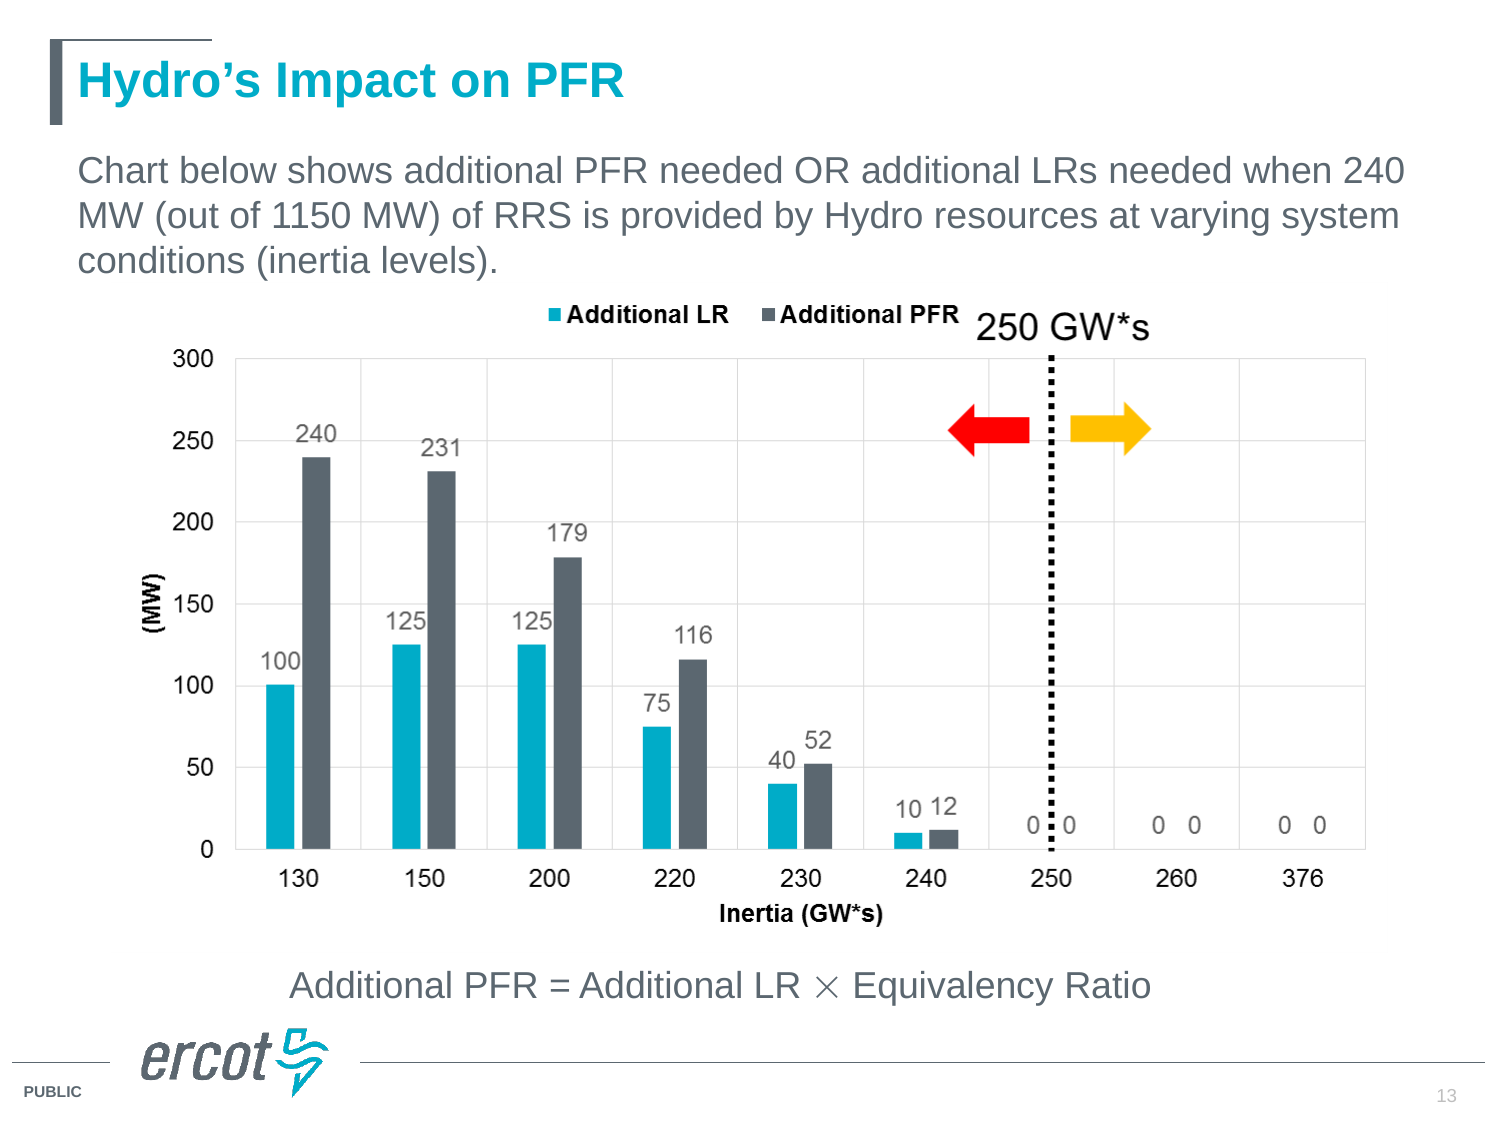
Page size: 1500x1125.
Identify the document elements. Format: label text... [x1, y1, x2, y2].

title Hydro’s Impact on PFR [62, 39, 1450, 125]
picture [111, 281, 1389, 954]
text_box Additional PFR = Additional LR  Equivalency Ratio [274, 963, 1226, 1014]
list Chart below shows additional PFR needed OR additional LRs needed when 240 MW (out of 1150 MW) of RRS is provided by Hydro resources at varying system conditions (inertia levels). [62, 138, 1463, 249]
picture [137, 1024, 332, 1100]
